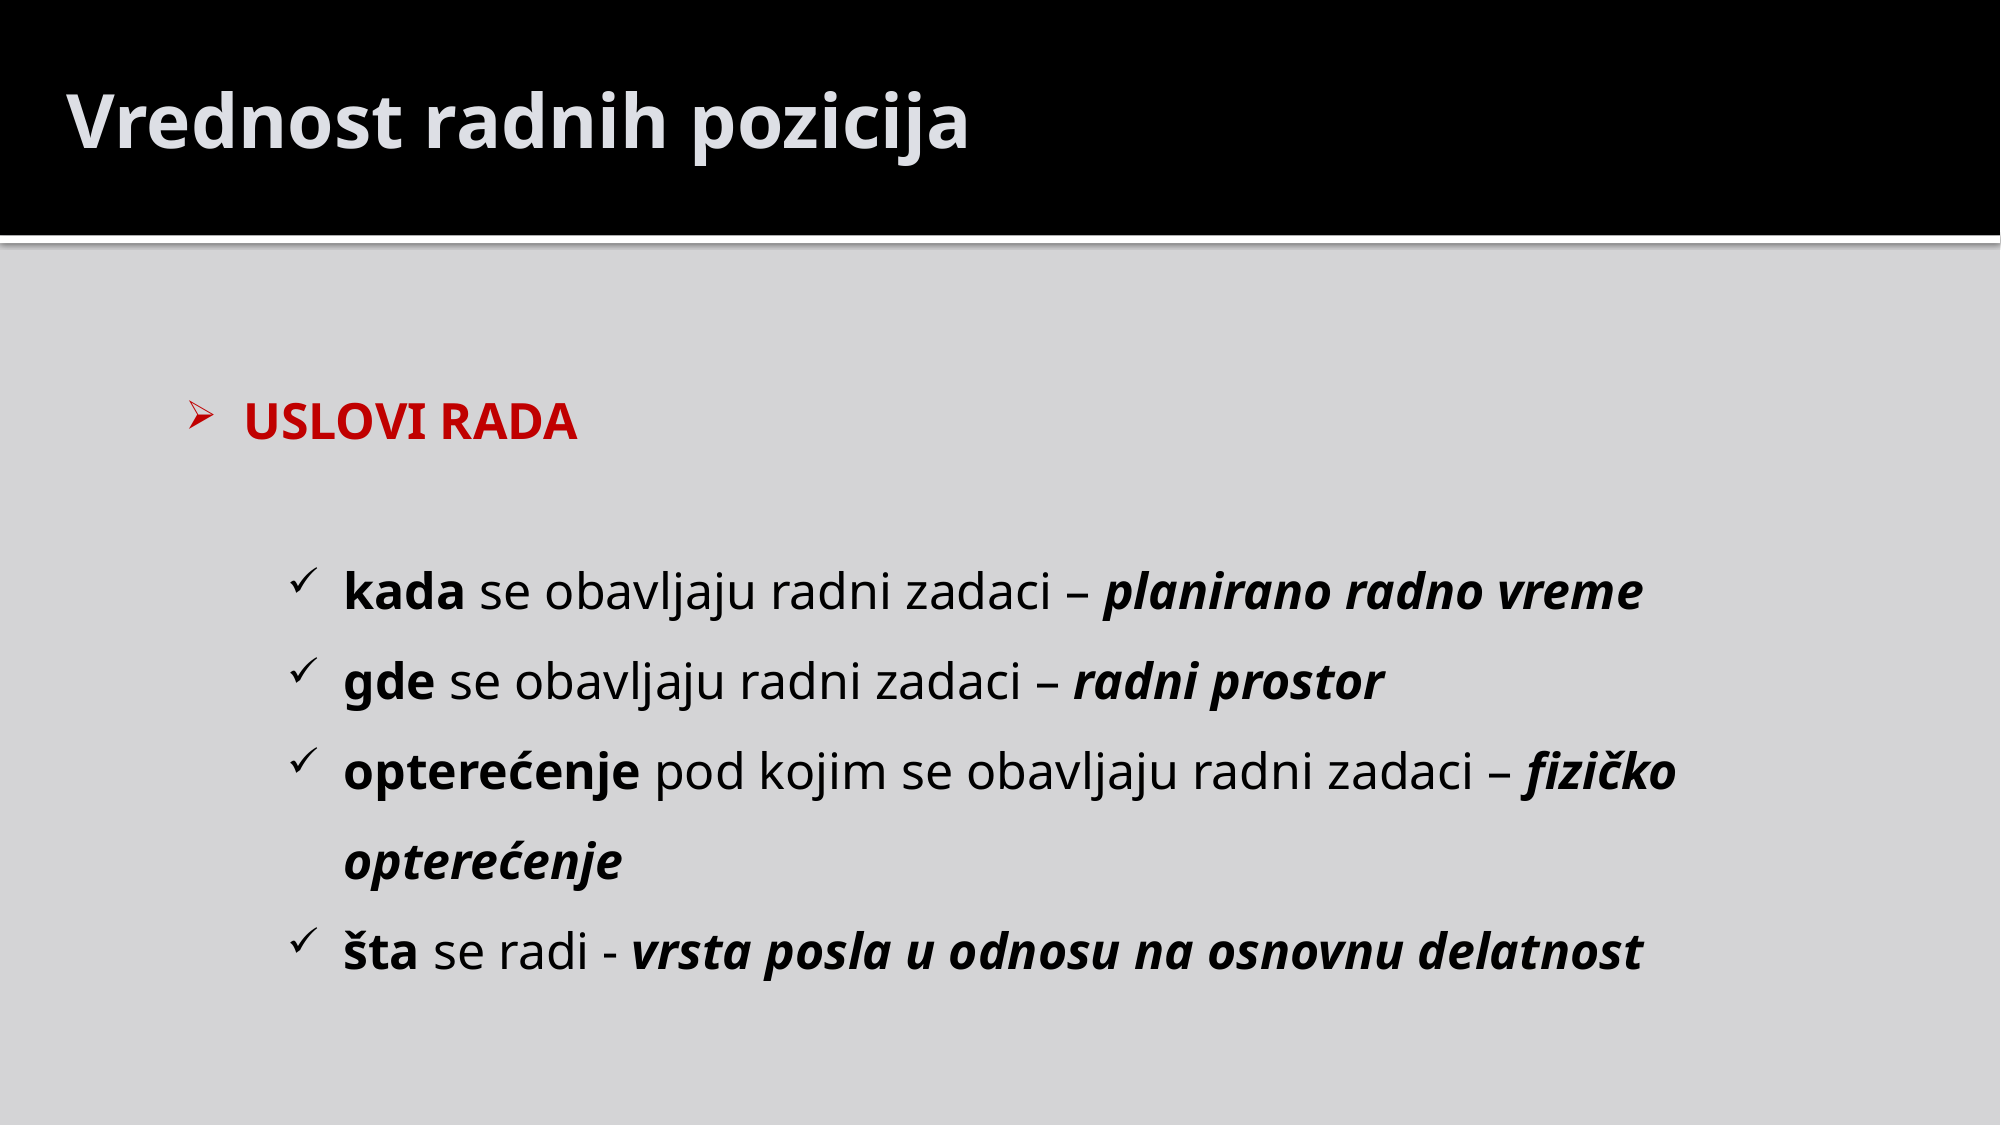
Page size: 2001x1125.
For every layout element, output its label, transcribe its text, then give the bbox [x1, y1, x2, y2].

text_box Vrednost radnih pozicija [12, 12, 1650, 225]
list USLOVI RADA kada se obavljaju radni zadaci – planirano radno vreme gde se obavljaju radni zadaci – radni prostor opterećenje pod kojim se obavljaju radni zadaci – fizičko opterećenje šta se radi - vrsta posla u odnosu na osnovnu delatnost [87, 237, 1900, 1125]
